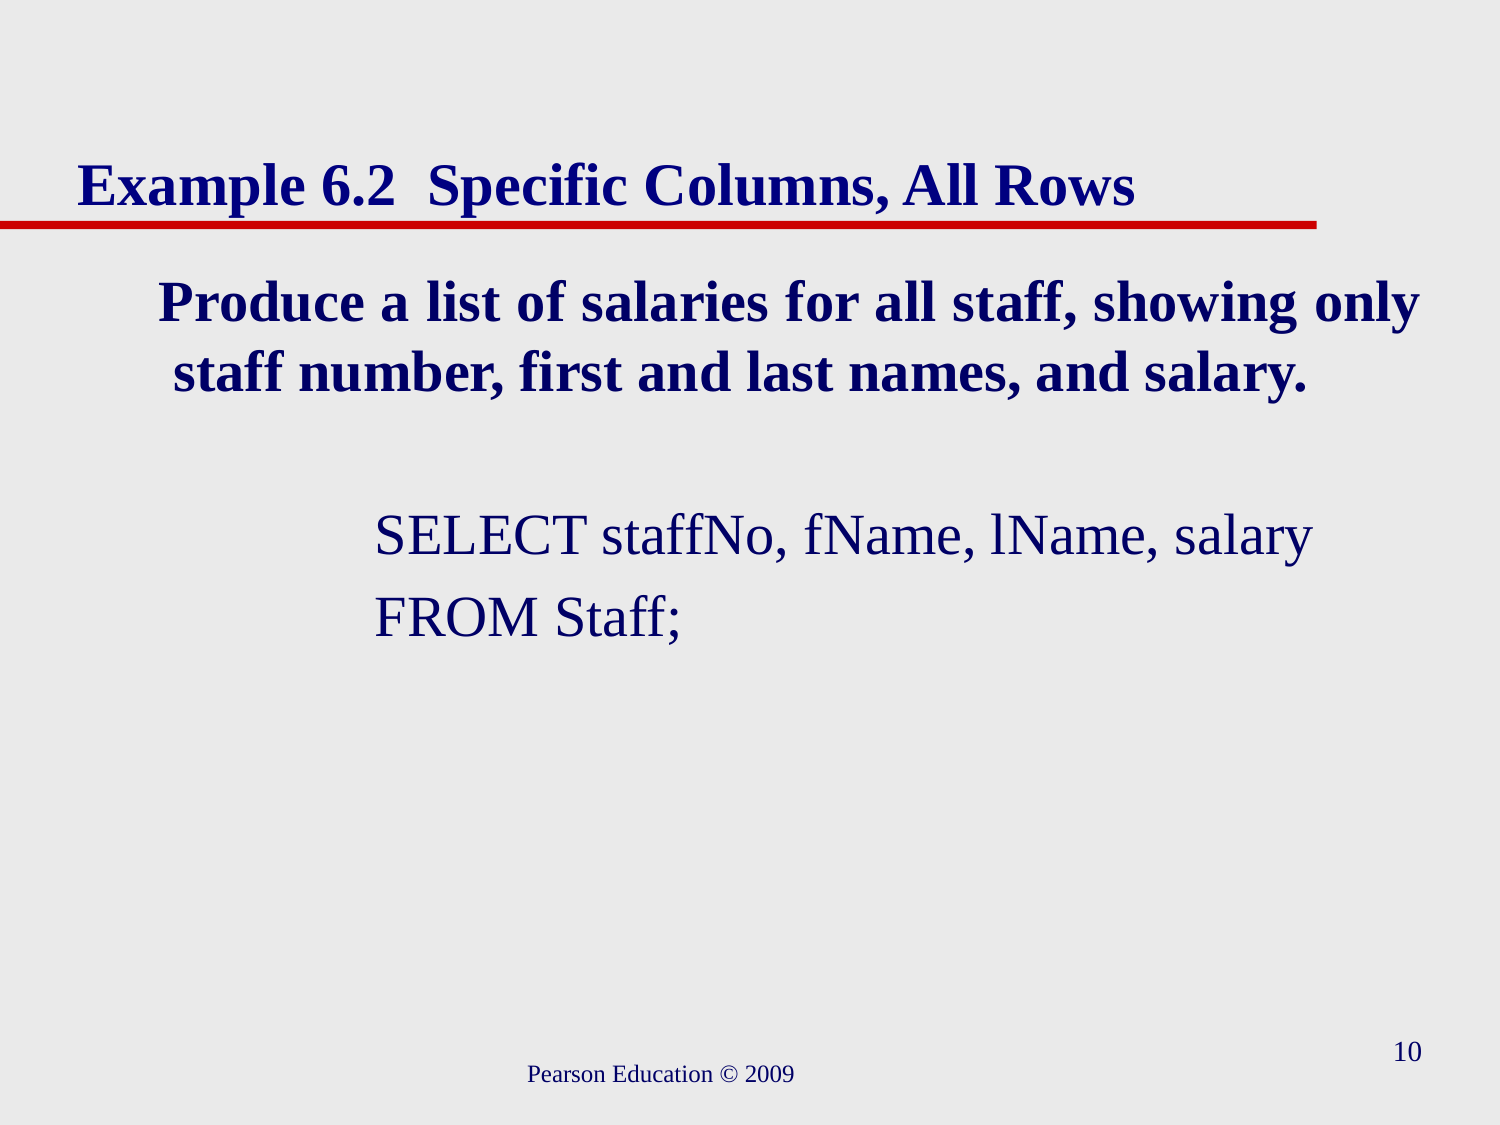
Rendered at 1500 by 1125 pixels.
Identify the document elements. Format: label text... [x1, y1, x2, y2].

slide_number 10 [1124, 1012, 1438, 1088]
list Produce a list of salaries for all staff, showing only staff number, first and last names, and salary. SELECT staffNo, fName, lName, salary FROM Staff; [87, 255, 1438, 931]
title Example 6.2 Specific Columns, All Rows [62, 43, 1338, 226]
text_box Pearson Education © 2009 [512, 1050, 1038, 1095]
